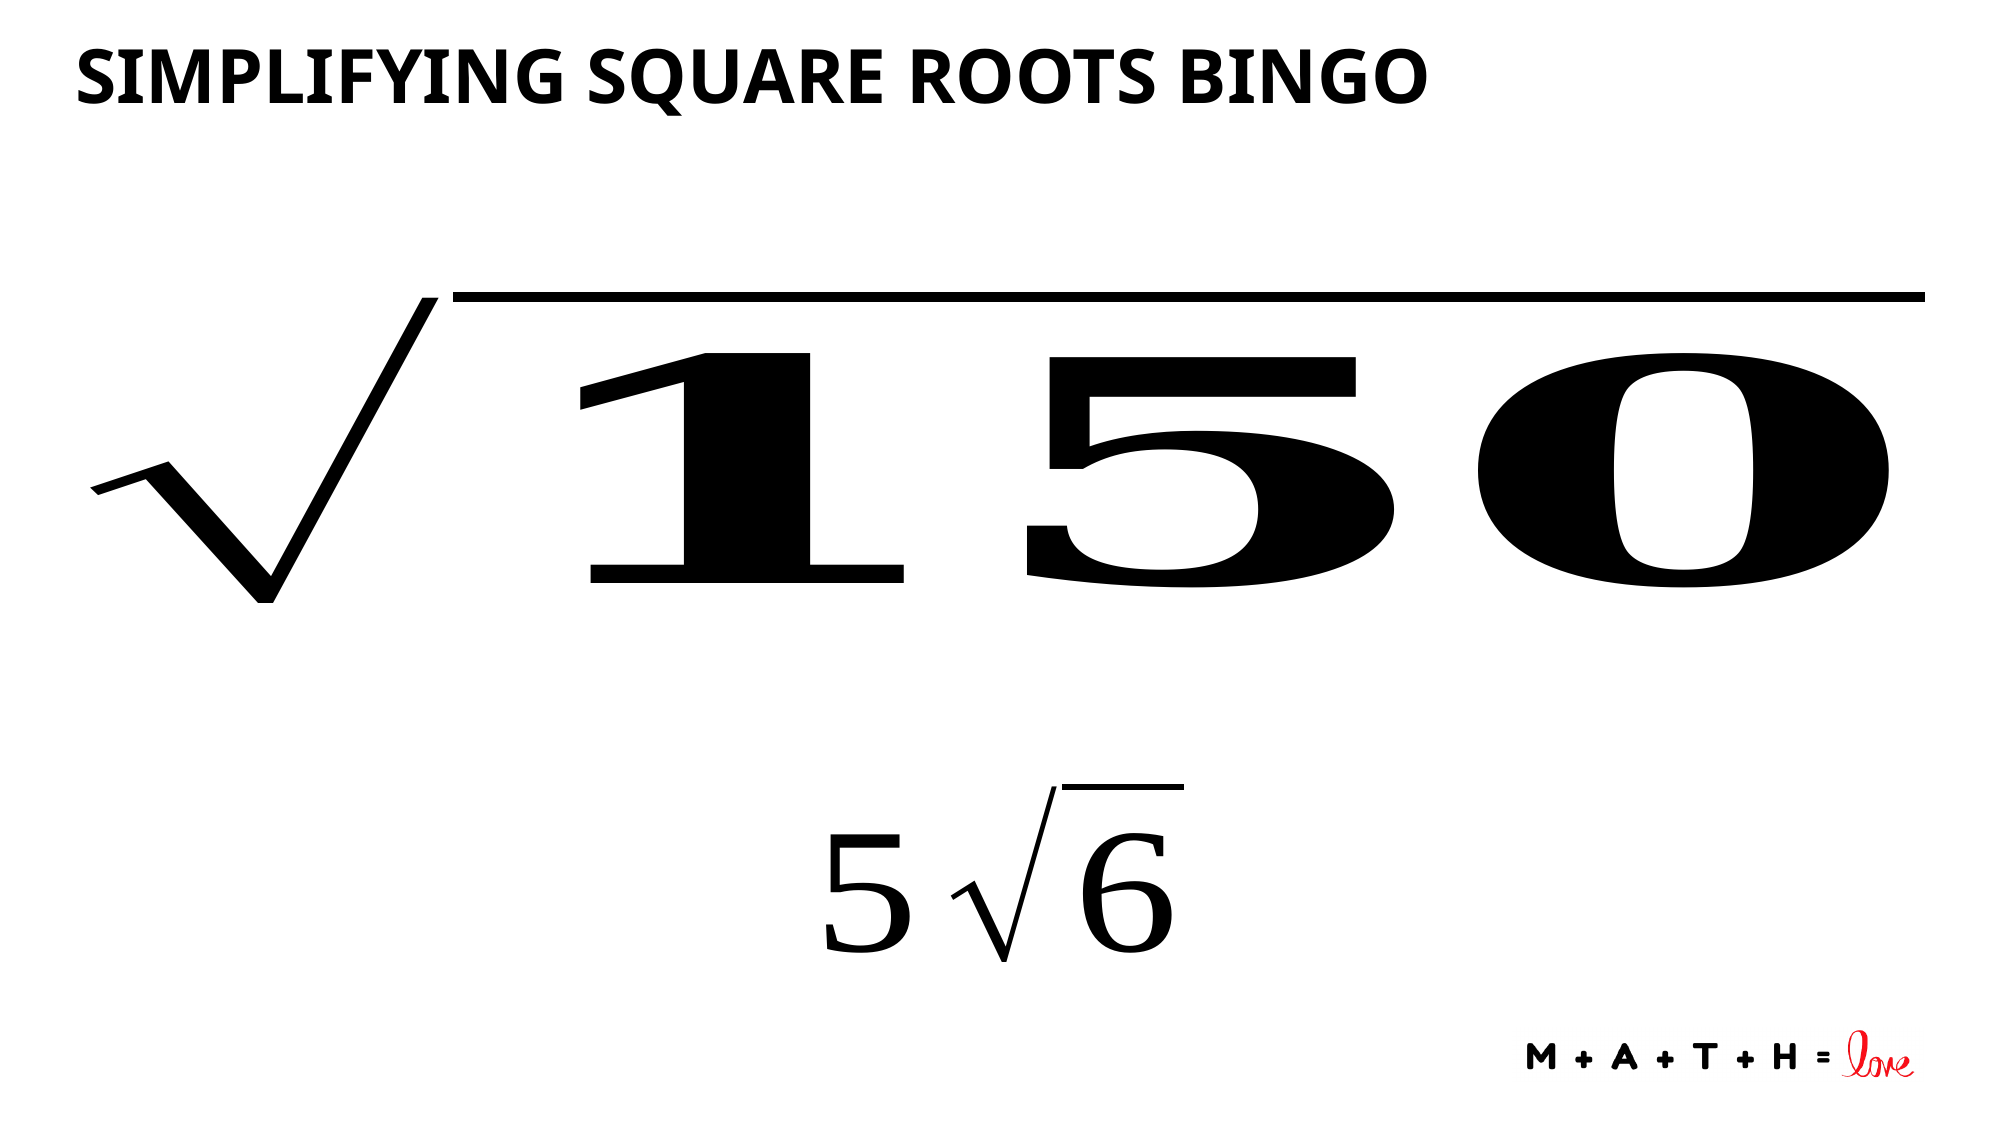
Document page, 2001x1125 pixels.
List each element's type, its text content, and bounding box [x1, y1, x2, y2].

picture [1511, 1026, 1925, 1082]
text_box SIMPLIFYING SQUARE ROOTS BINGO [60, 20, 1448, 126]
